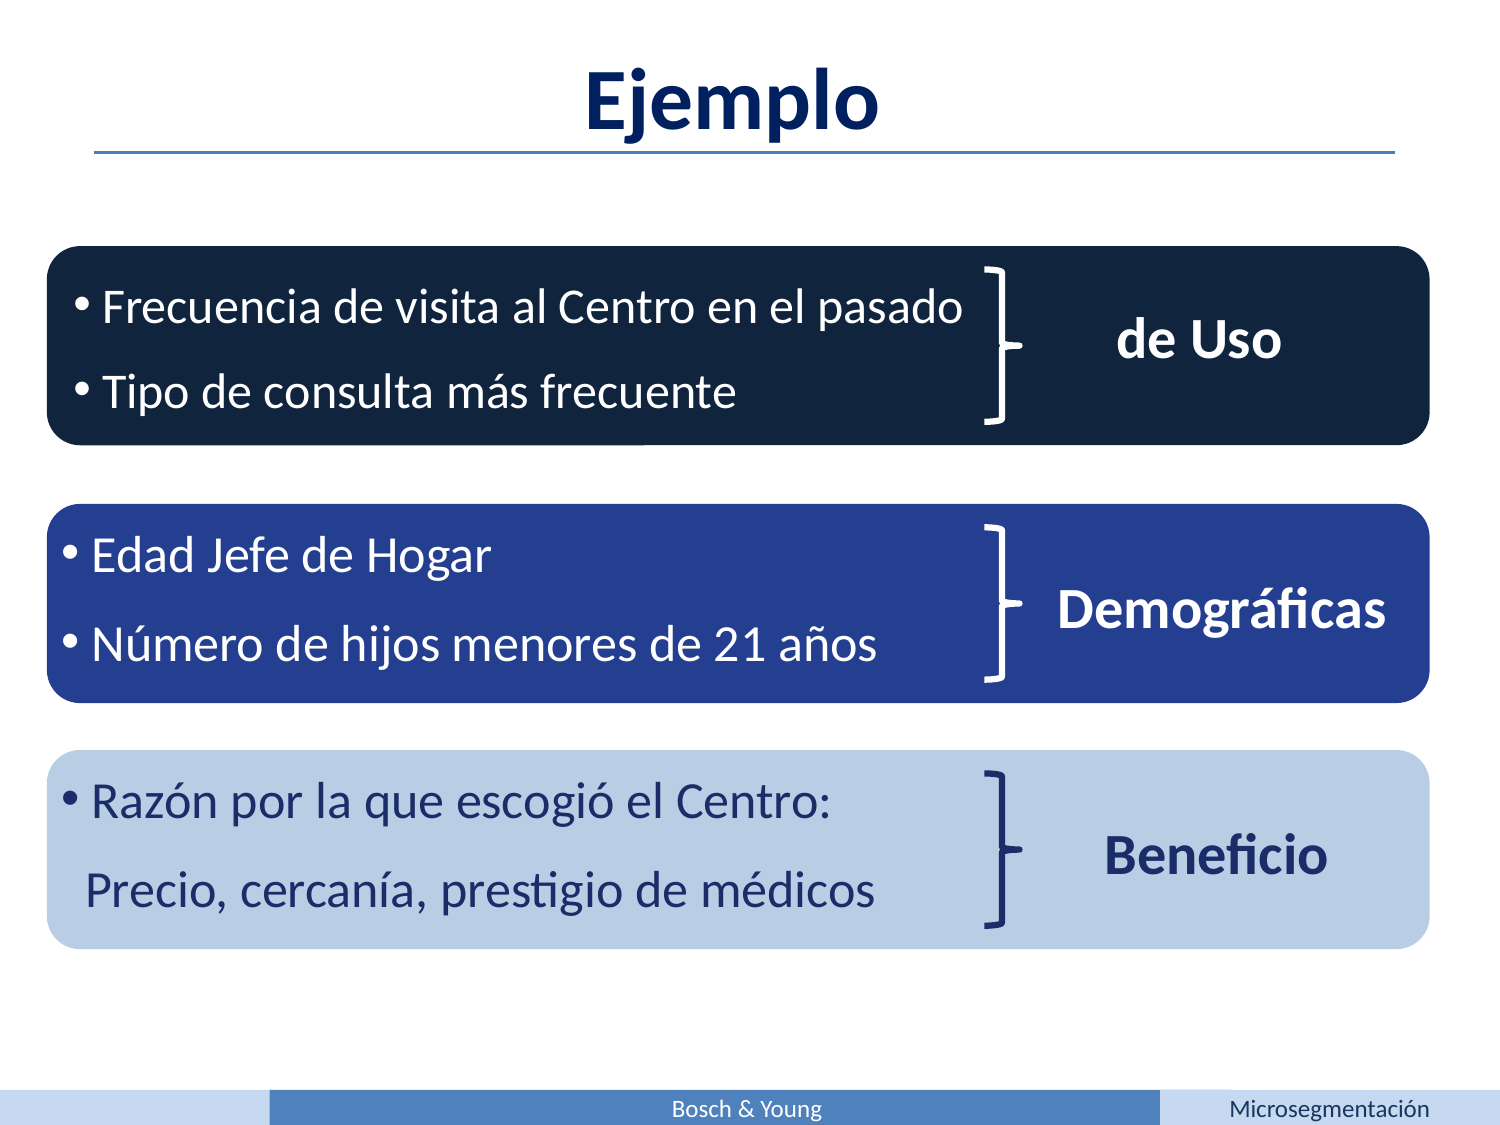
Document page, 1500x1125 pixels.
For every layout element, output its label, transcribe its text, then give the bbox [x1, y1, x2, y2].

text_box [46, 749, 1500, 950]
text_box Ejemplo [46, 35, 1418, 155]
text_box Bosch & Young [272, 1088, 1158, 1125]
text_box Microsegmentación [1158, 1088, 1500, 1125]
text_box [0, 1088, 272, 1125]
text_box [46, 503, 1477, 704]
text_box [46, 245, 1430, 446]
